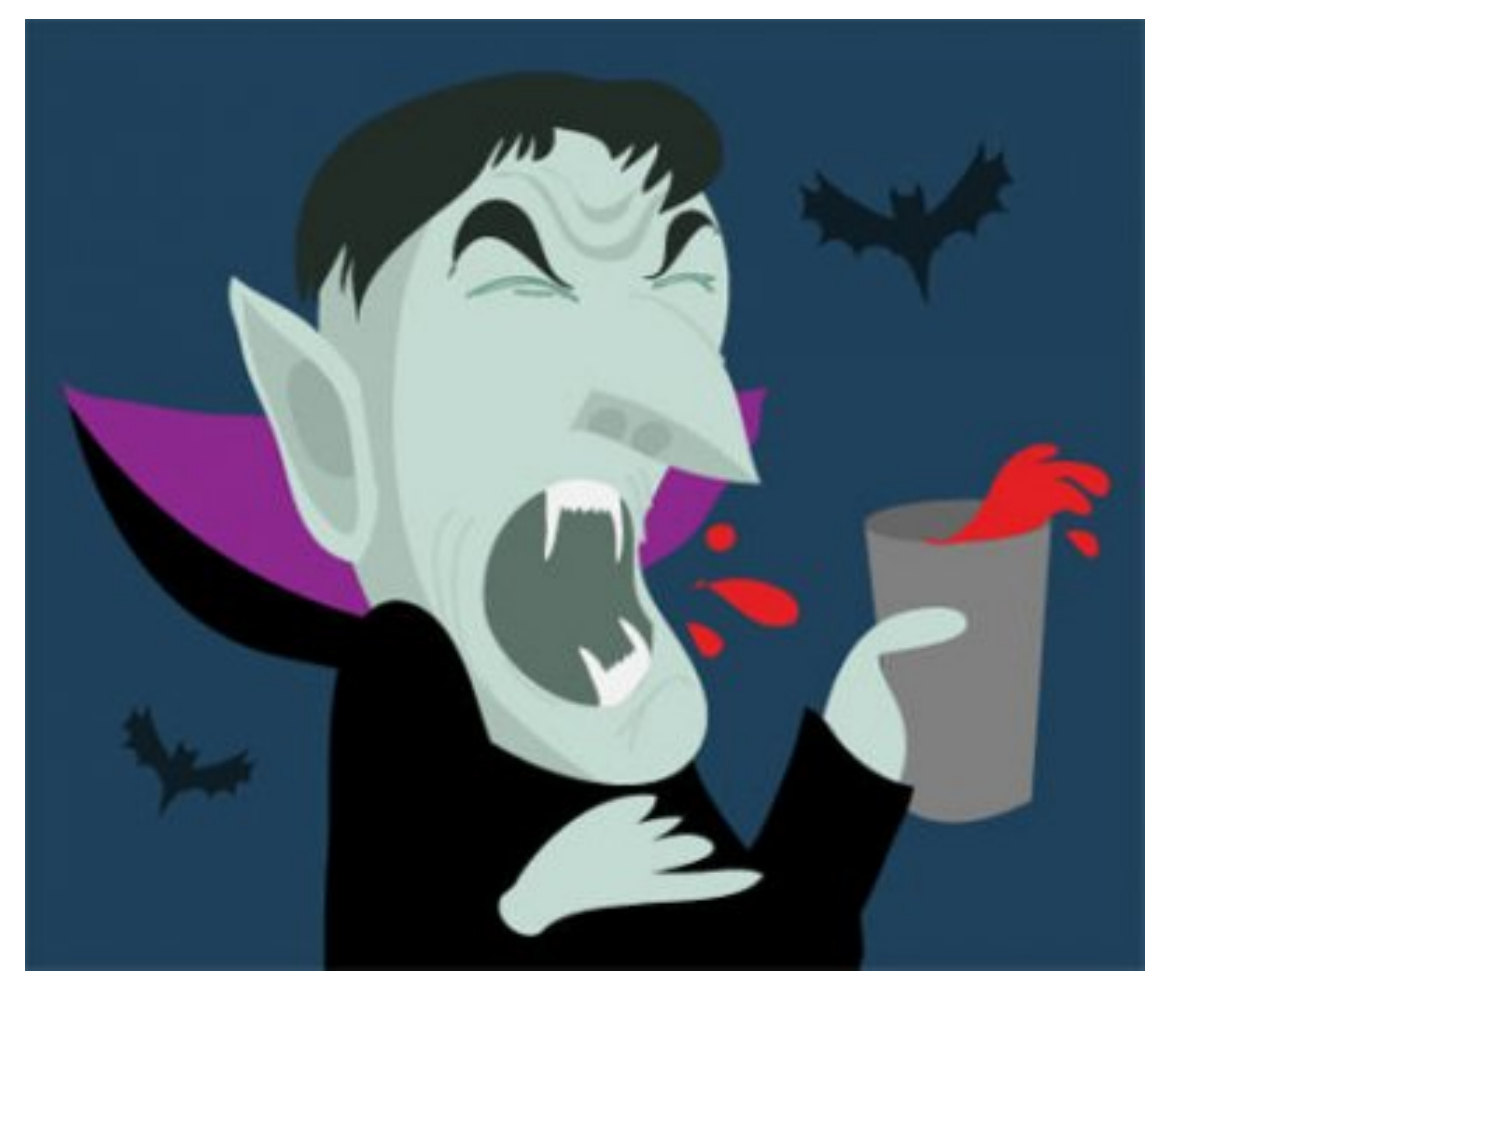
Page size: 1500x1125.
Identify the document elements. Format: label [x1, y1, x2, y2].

picture [25, 18, 1145, 971]
